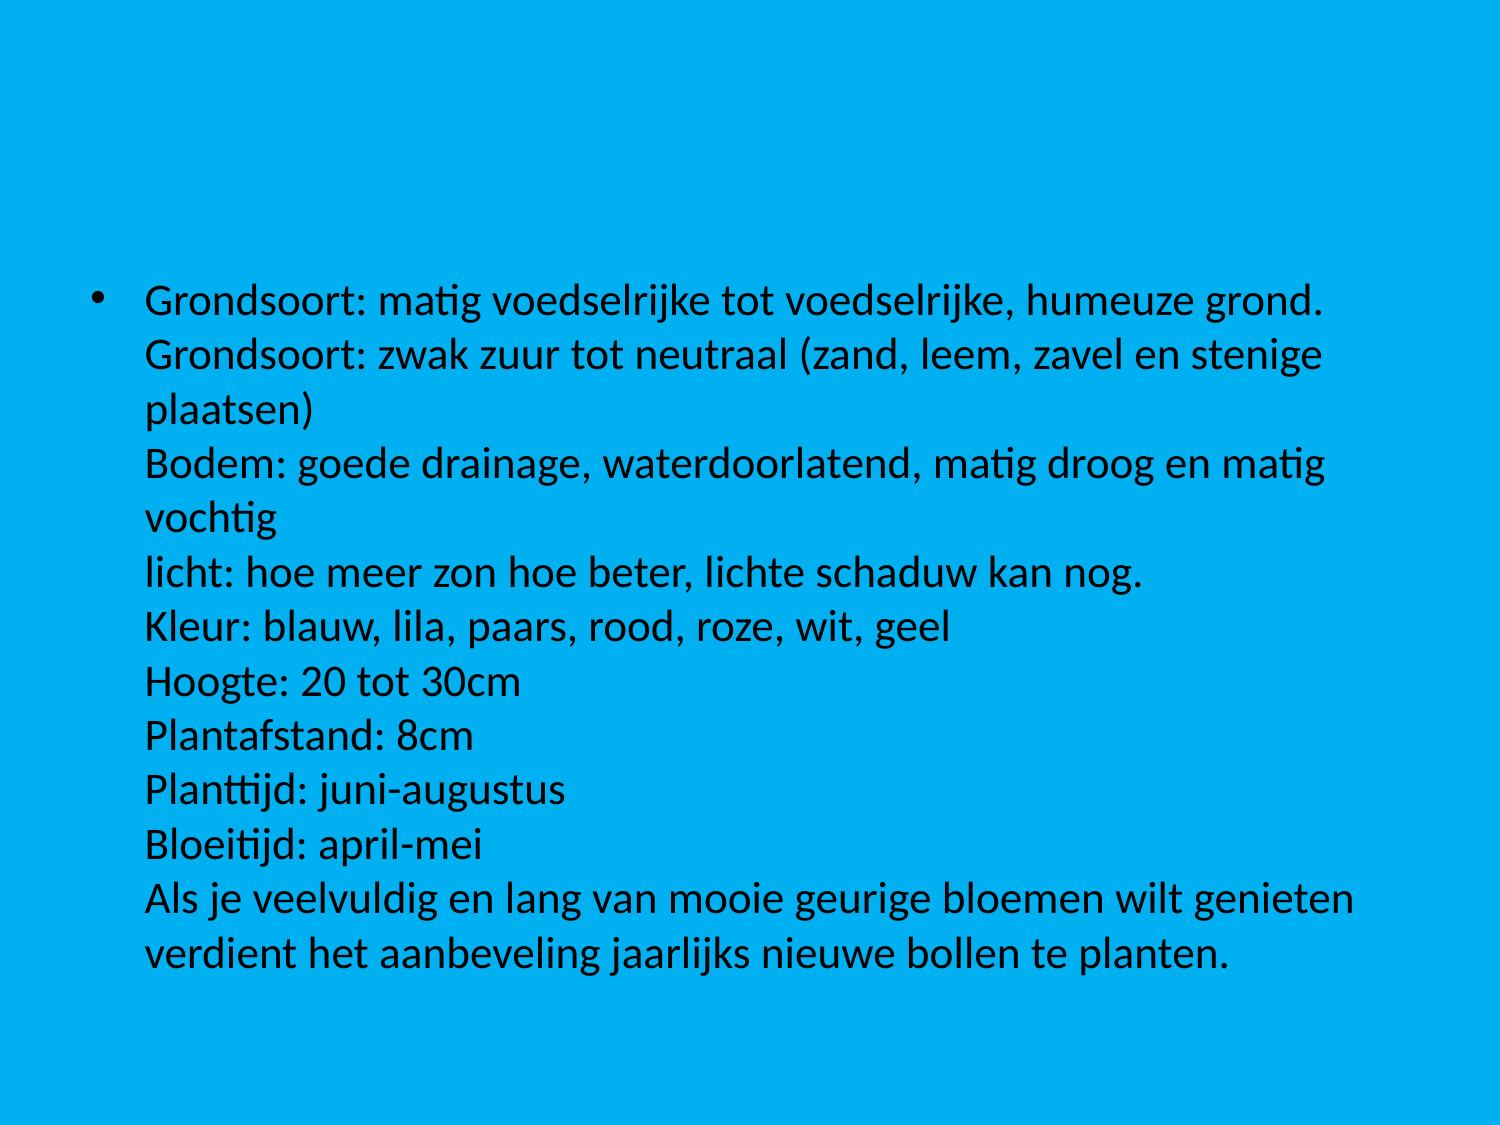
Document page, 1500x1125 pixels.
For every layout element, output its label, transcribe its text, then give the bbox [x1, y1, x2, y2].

list Grondsoort: matig voedselrijke tot voedselrijke, humeuze grond. Grondsoort: zwak zuur tot neutraal (zand, leem, zavel en stenige plaatsen) Bodem: goede drainage, waterdoorlatend, matig droog en matig vochtig licht: hoe meer zon hoe beter, lichte schaduw kan nog. Kleur: blauw, lila, paars, rood, roze, wit, geel Hoogte: 20 tot 30cm Plantafstand: 8cm Planttijd: juni-augustus Bloeitijd: april-mei Als je veelvuldig en lang van mooie geurige bloemen wilt genieten verdient het aanbeveling jaarlijks nieuwe bollen te planten. [75, 262, 1425, 1005]
